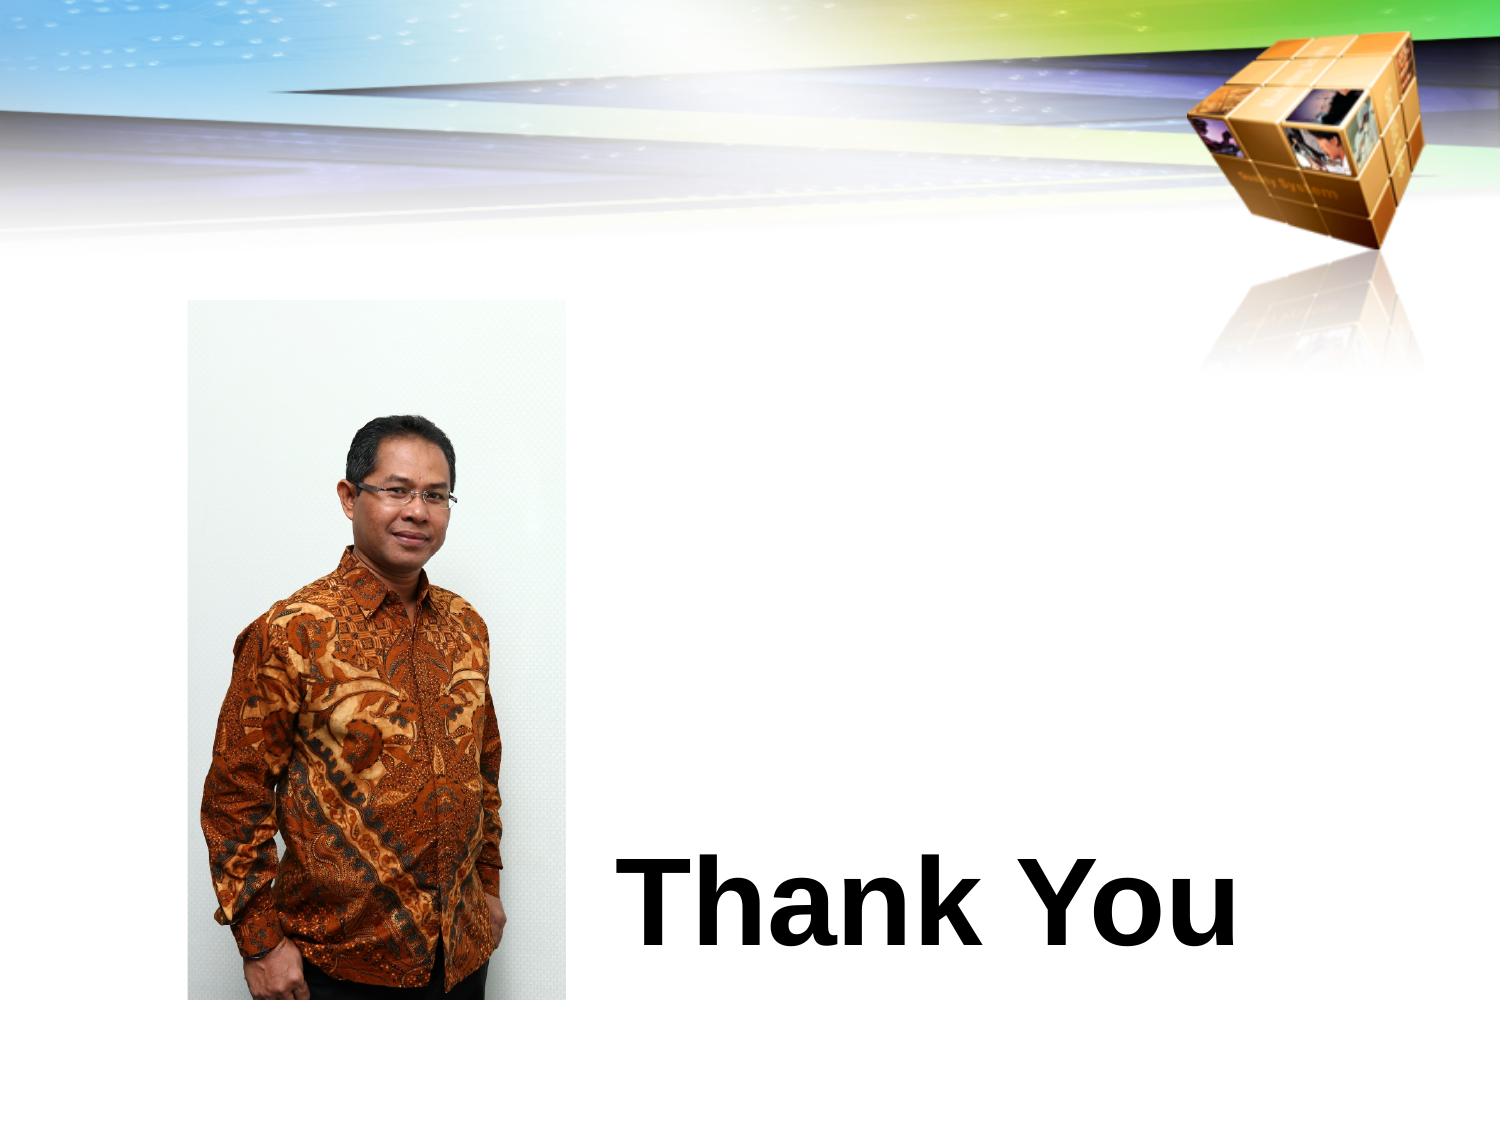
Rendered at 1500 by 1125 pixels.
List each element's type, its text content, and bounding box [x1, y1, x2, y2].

picture [187, 299, 567, 1000]
picture [0, 0, 1500, 375]
list Thank You [600, 812, 1319, 1007]
